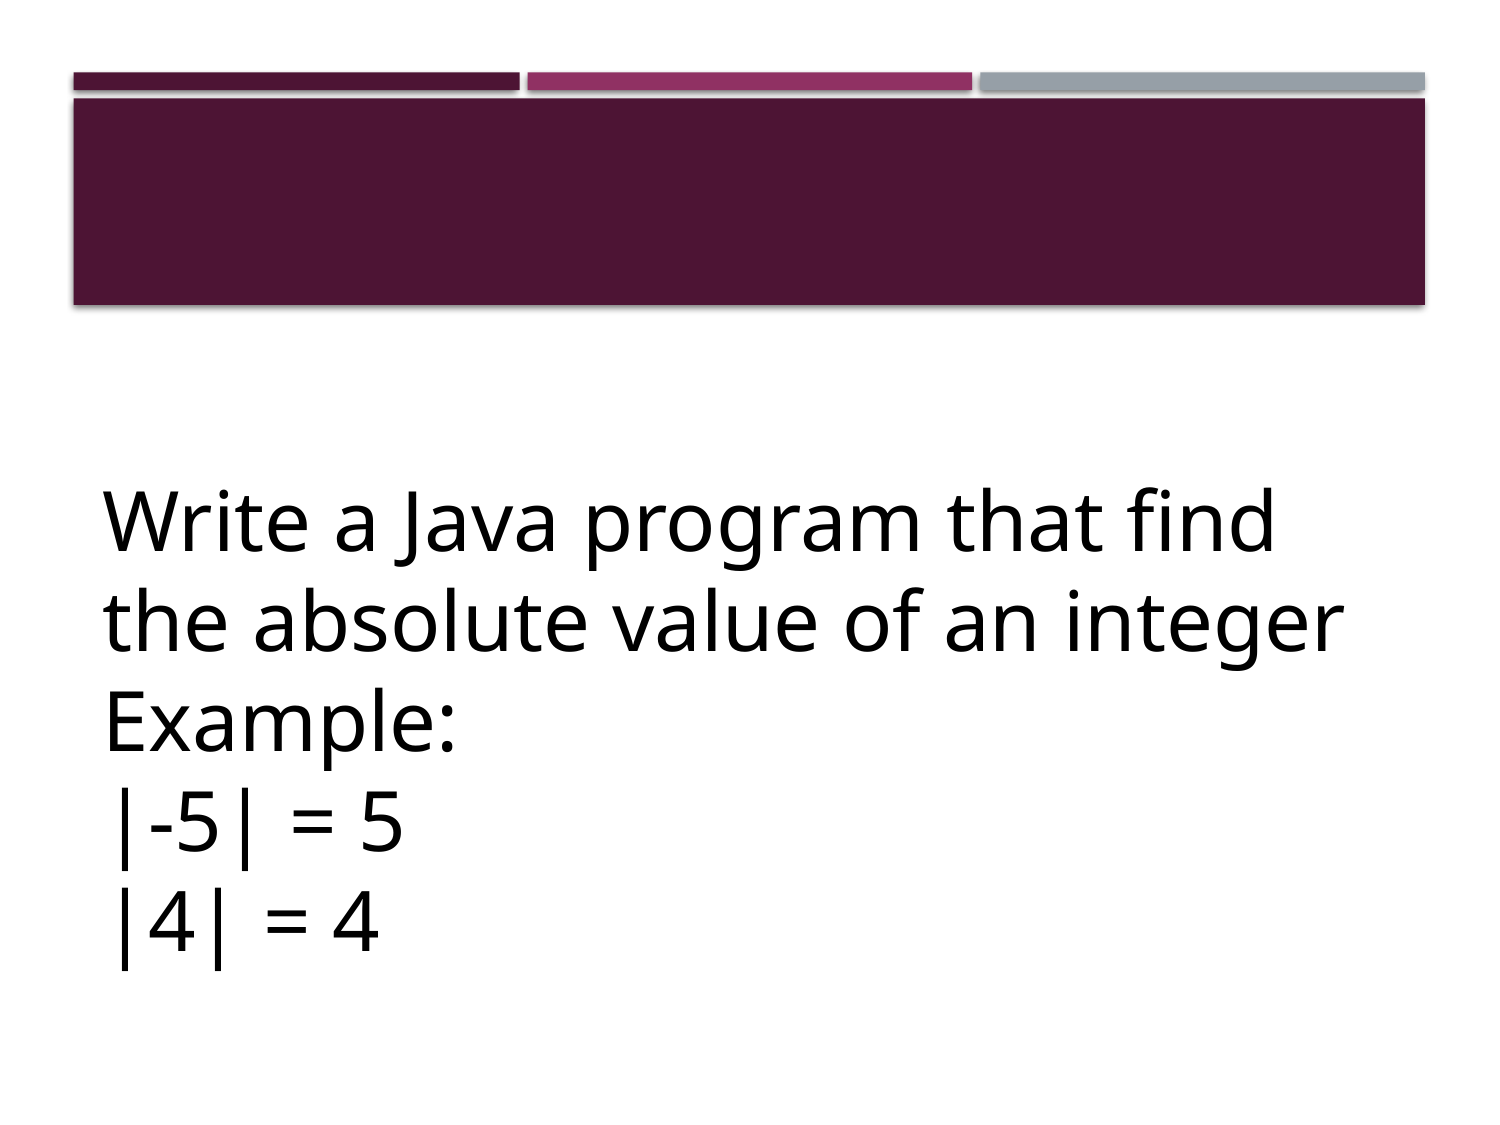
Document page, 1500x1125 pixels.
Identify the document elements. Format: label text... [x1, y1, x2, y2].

text_box Write a Java program that find the absolute value of an integer Example: |-5| = 5 |4| = 4 [87, 350, 1406, 976]
